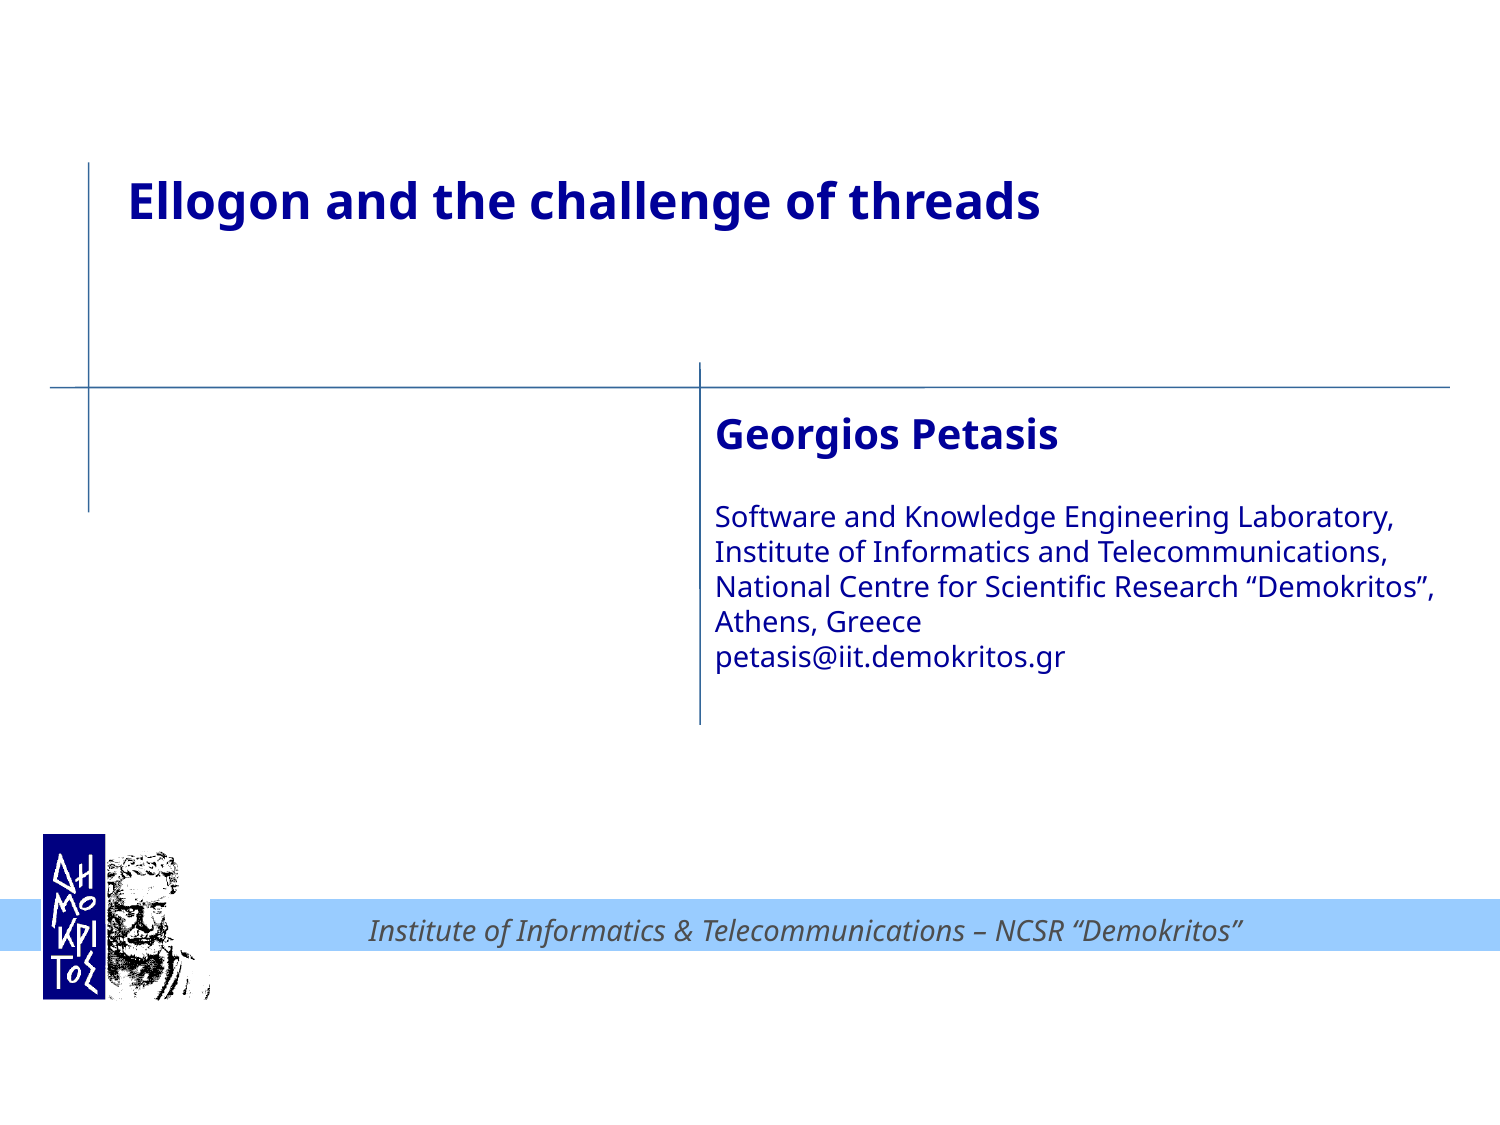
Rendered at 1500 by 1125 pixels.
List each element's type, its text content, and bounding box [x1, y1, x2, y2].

picture [41, 834, 210, 1002]
subtitle Georgios Petasis Software and Knowledge Engineering Laboratory, Institute of Informatics and Telecommunications, National Centre for Scientific Research “Demokritos”, Athens, Greece petasis@iit.demokritos.gr [699, 399, 1500, 801]
title Ellogon and the challenge of threads [111, 162, 1438, 388]
